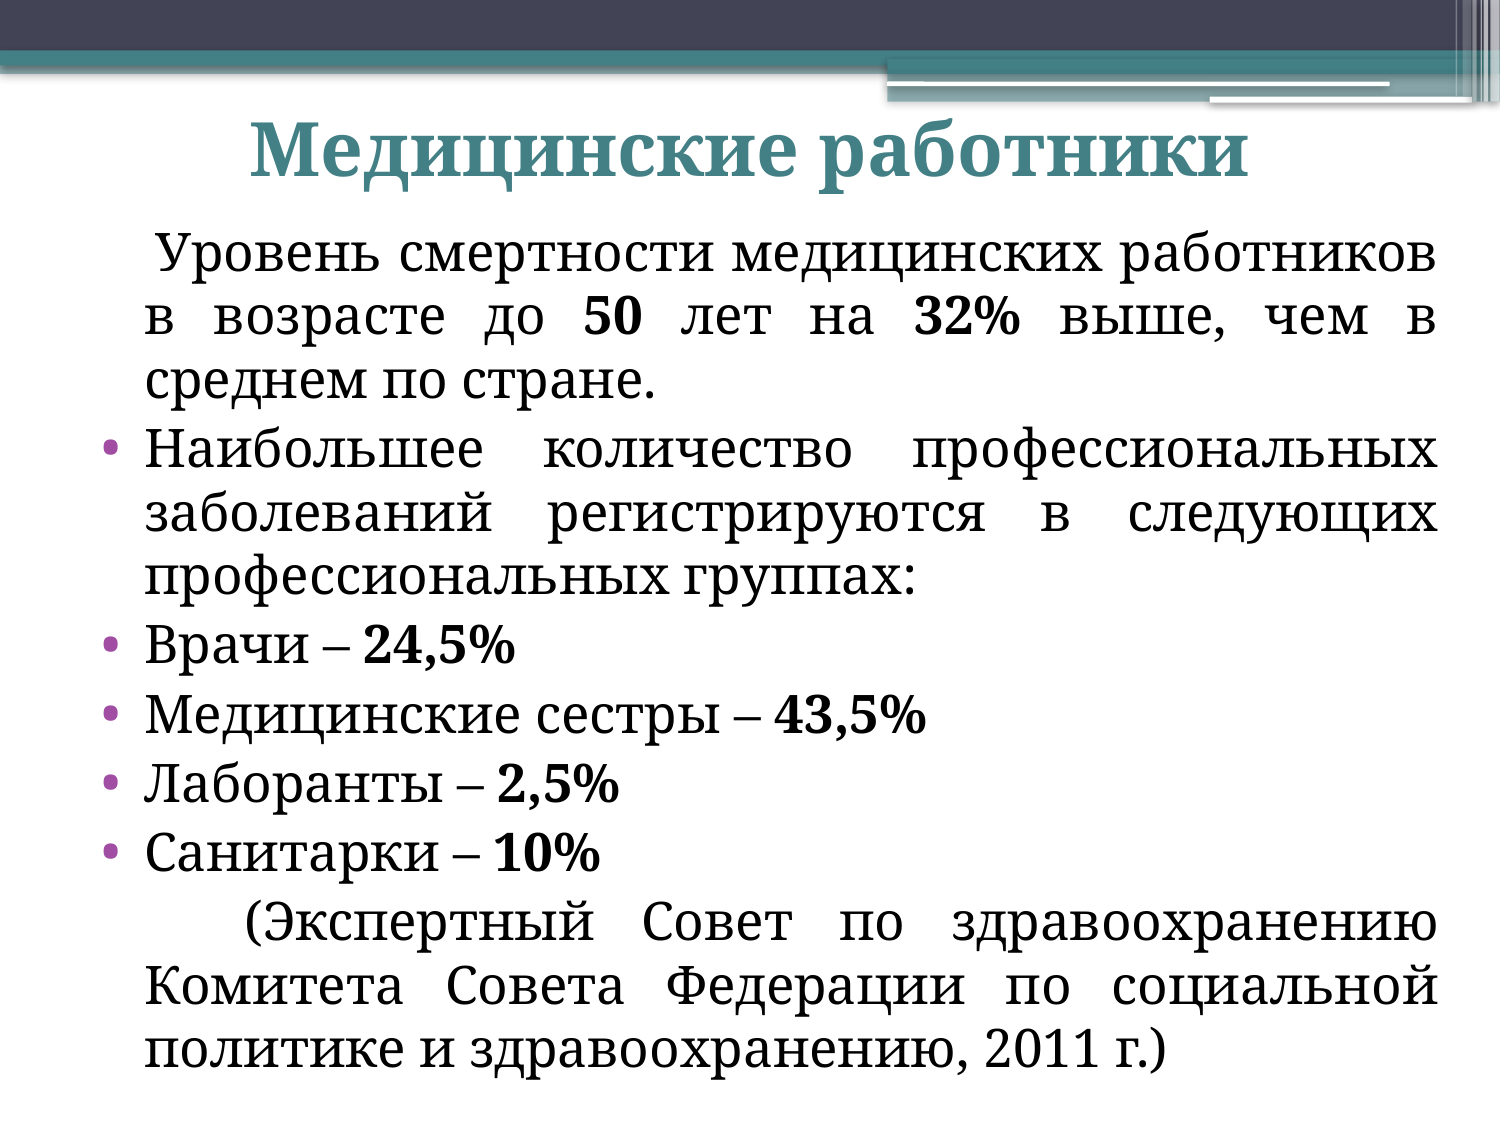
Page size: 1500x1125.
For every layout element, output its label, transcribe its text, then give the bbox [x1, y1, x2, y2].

list Уровень смертности медицинских работников в возрасте до 50 лет на 32% выше, чем в среднем по стране. Наибольшее количество профессиональных заболеваний регистрируются в следующих профессиональных группах: Врачи – 24,5% Медицинские сестры – 43,5% Лаборанты – 2,5% Санитарки – 10% (Экспертный Совет по здравоохранению Комитета Совета Федерации по социальной политике и здравоохранению, 2011 г.) [75, 210, 1454, 1102]
title Медицинские работники [75, 82, 1425, 210]
